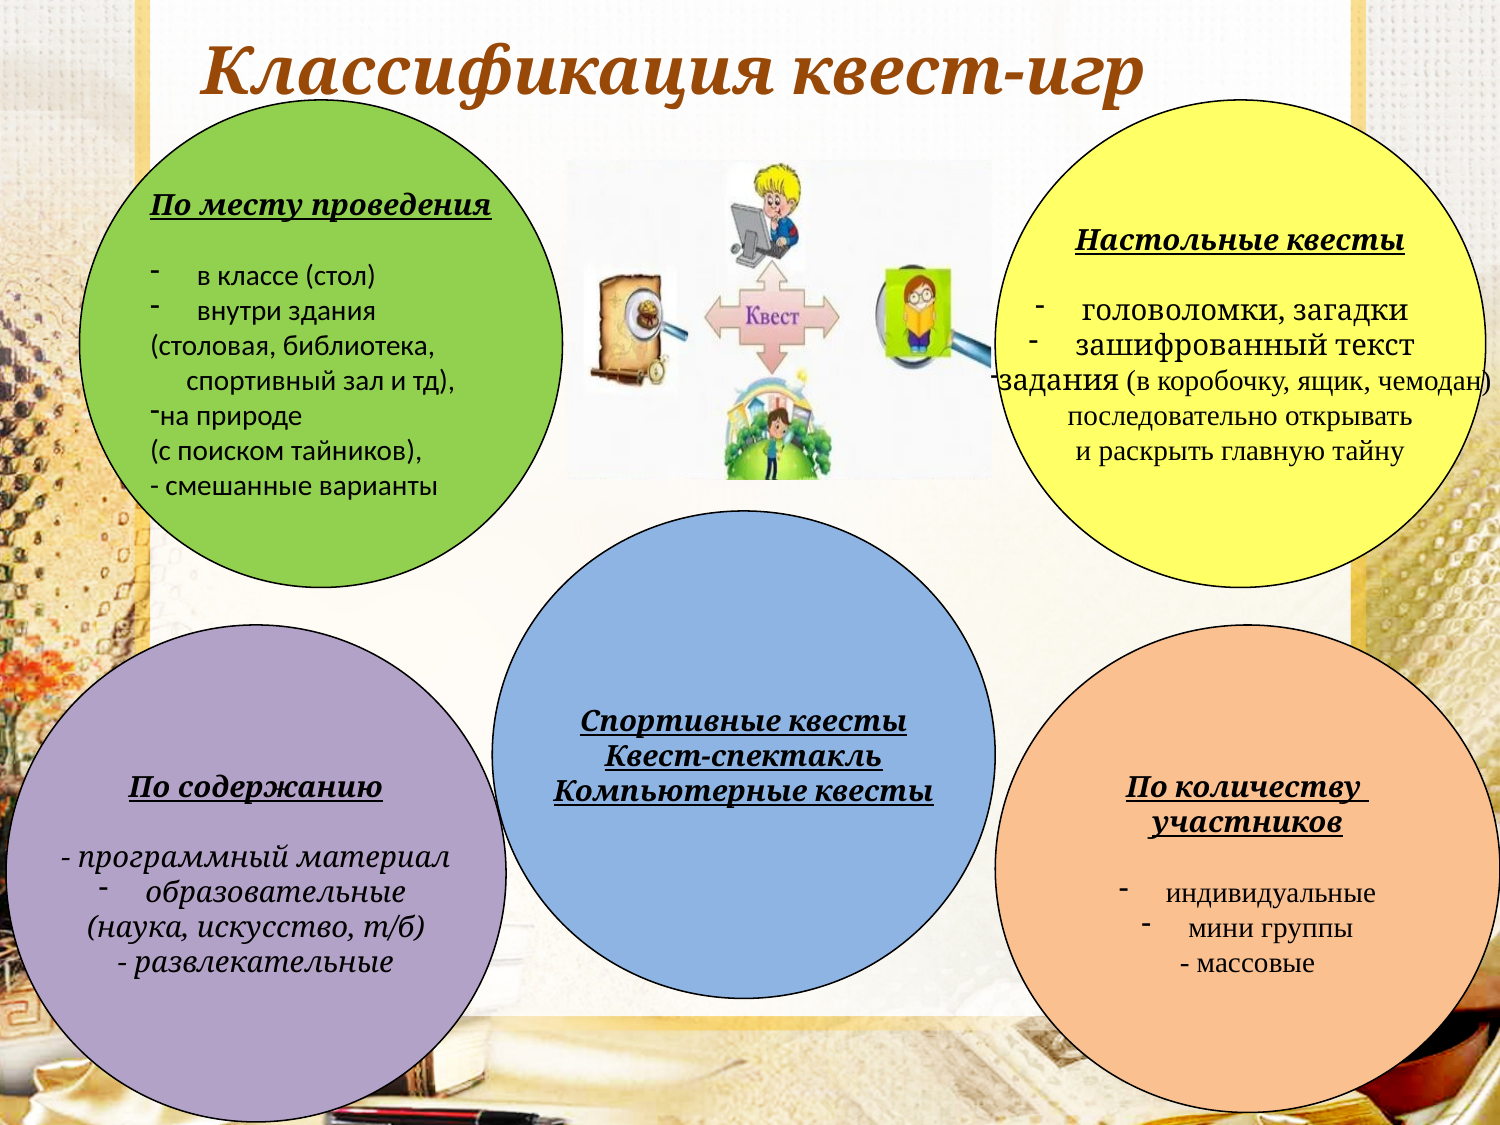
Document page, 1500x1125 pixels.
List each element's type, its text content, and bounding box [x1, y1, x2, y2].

text_box По содержанию - программный материал образовательные (наука, искусство, т/б) - развлекательные [6, 624, 507, 1122]
picture [0, 0, 1500, 1125]
text_box Настольные квесты головоломки, загадки зашифрованный текст задания (в коробочку, ящик, чемодан) последовательно открывать и раскрыть главную тайну [996, 99, 1486, 588]
text_box По количеству участников индивидуальные мини группы - массовые [995, 624, 1500, 1113]
text_box По месту проведения в классе (стол) внутри здания (столовая, библиотека, спортивный зал и тд), на природе (с поиском тайников), - смешанные варианты [79, 99, 561, 588]
title Классификация квест-игр [186, 6, 1386, 129]
text_box Спортивные квесты Квест-спектакль Компьютерные квесты [492, 510, 996, 999]
